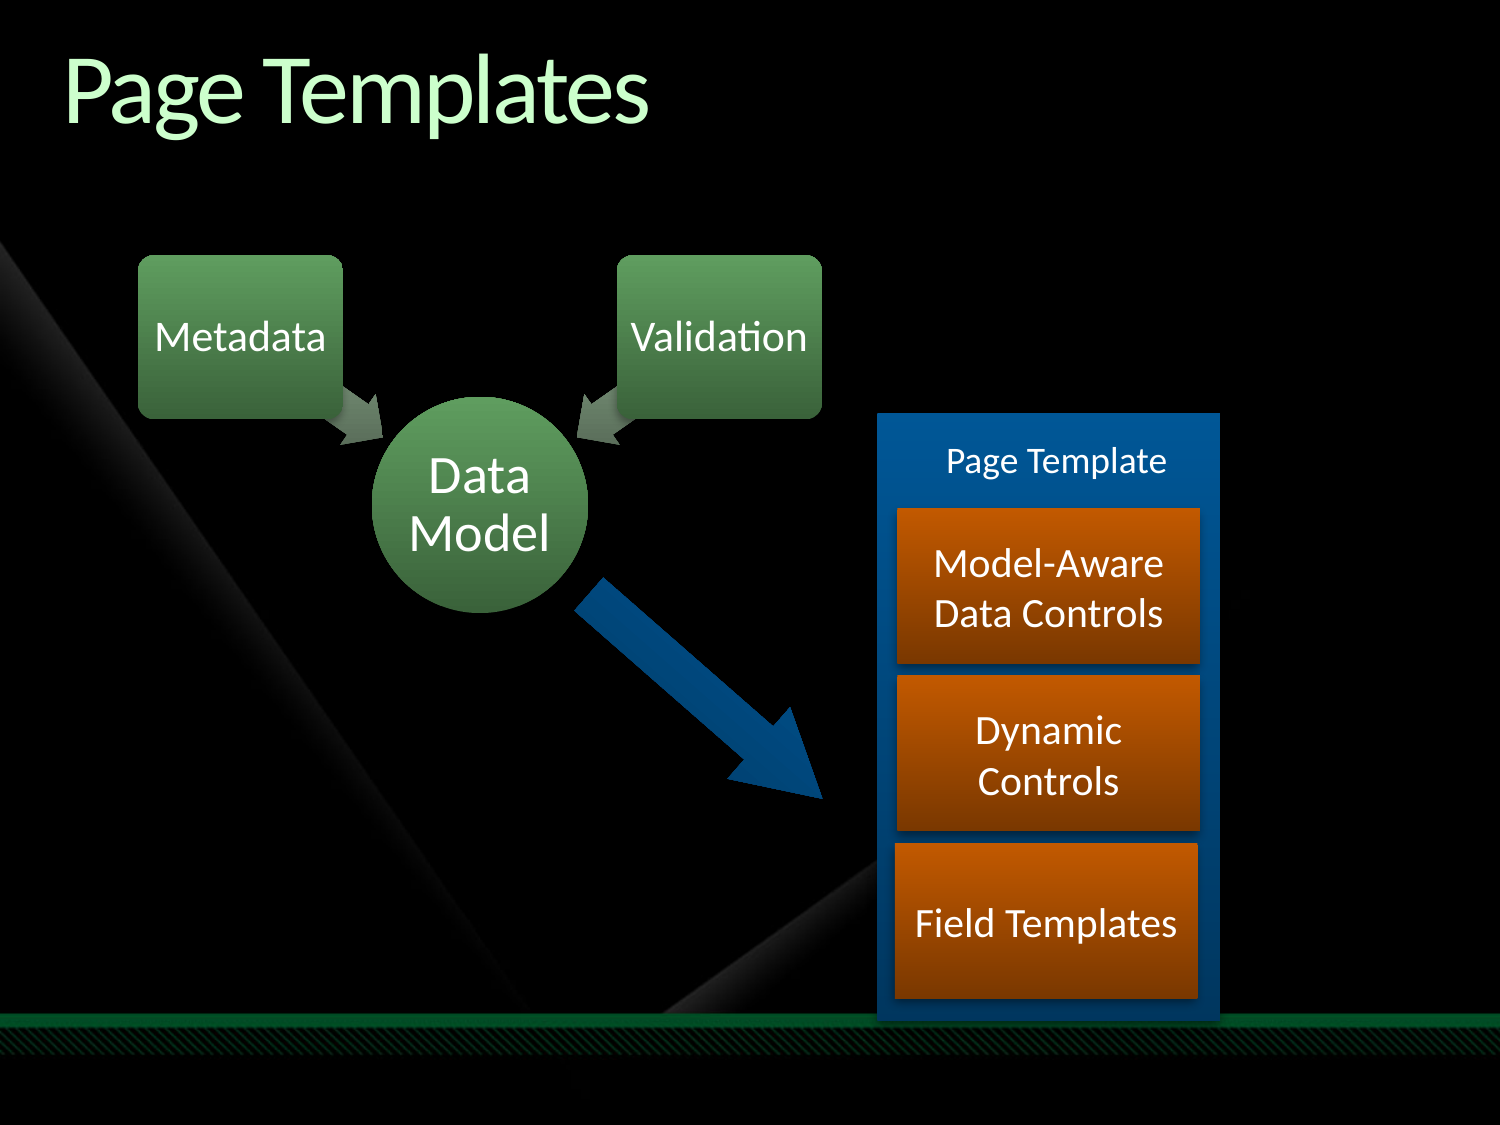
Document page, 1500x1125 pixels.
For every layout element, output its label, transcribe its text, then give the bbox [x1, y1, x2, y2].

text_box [137, 187, 823, 681]
text_box Page Template [931, 428, 1183, 488]
text_box [669, 694, 823, 799]
text_box [877, 413, 1220, 1021]
title Page Templates [62, 37, 1438, 147]
text_box Dynamic Controls [897, 675, 1200, 831]
picture [0, 0, 1500, 1125]
text_box Field Templates [894, 843, 1198, 999]
text_box Model-Aware Data Controls [897, 508, 1200, 664]
